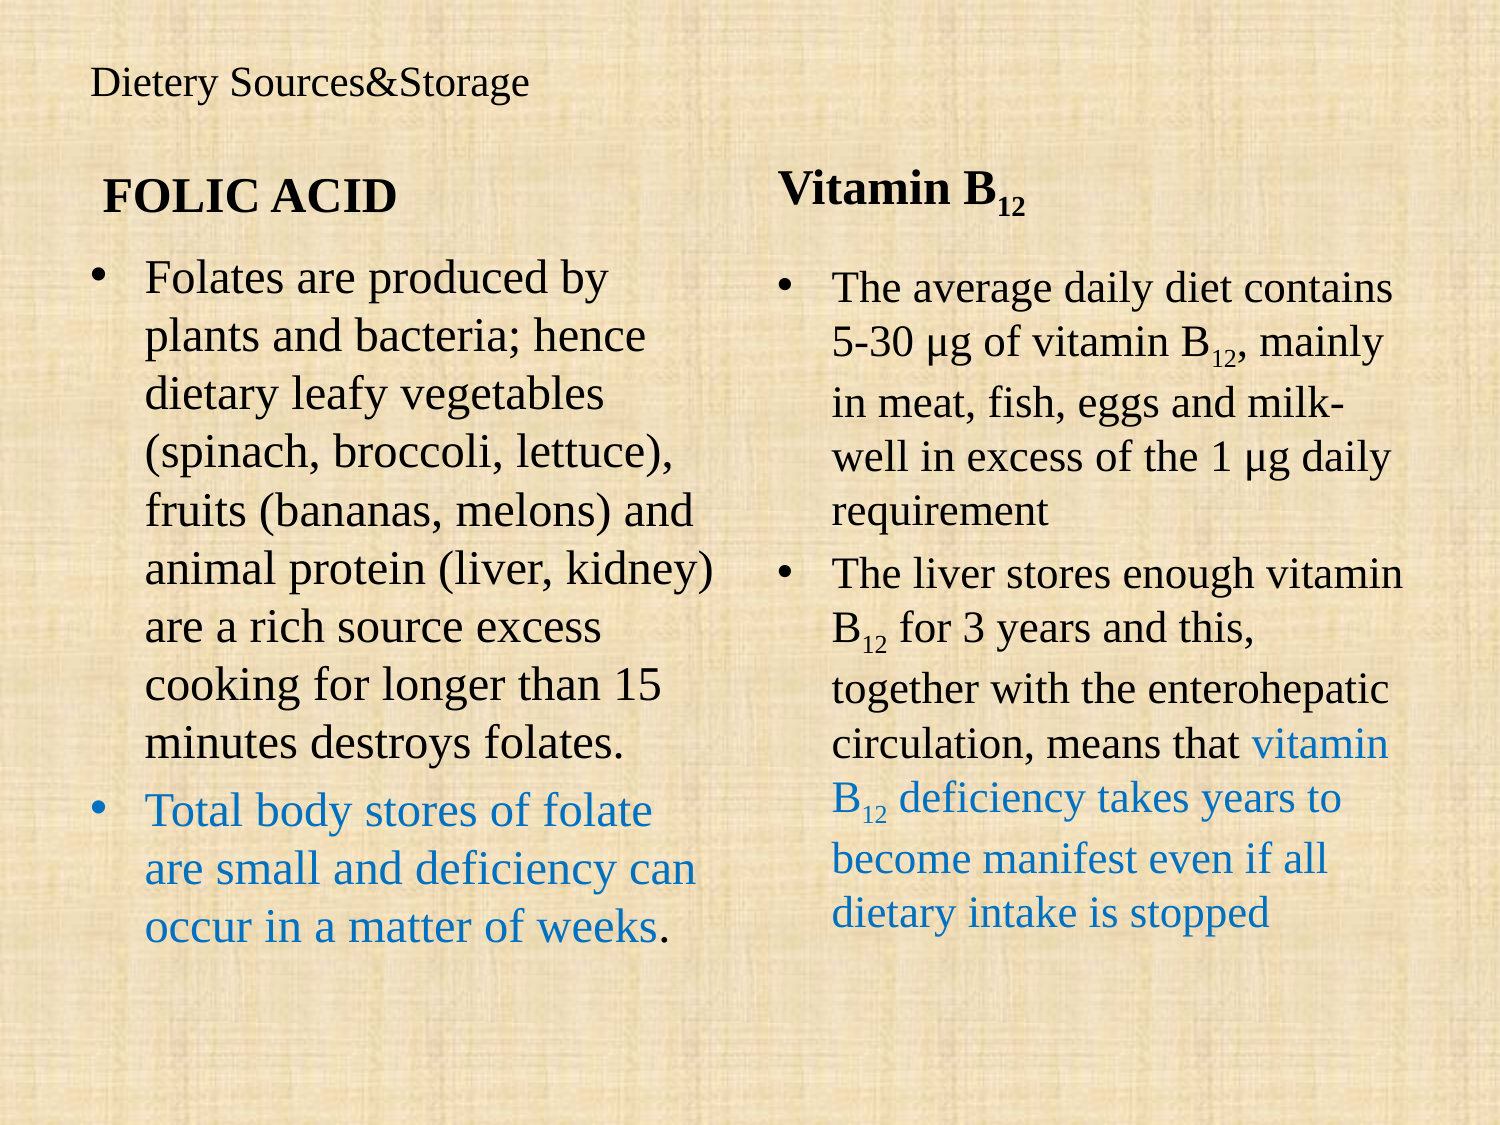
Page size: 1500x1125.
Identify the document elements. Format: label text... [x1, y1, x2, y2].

title Dietery Sources&Storage [75, 45, 1425, 113]
list Folates are produced by plants and bacteria; hence dietary leafy vegetables (spinach, broccoli, lettuce), fruits (bananas, melons) and animal protein (liver, kidney) are a rich source excess cooking for longer than 15 minutes destroys folates. Total body stores of folate are small and deficiency can occur in a matter of weeks. [75, 237, 738, 1005]
list Vitamin B12 [762, 125, 1426, 230]
list The average daily diet contains 5-30 μg of vitamin B12, mainly in meat, fish, eggs and milk-well in excess of the 1 μg daily requirement The liver stores enough vitamin B12 for 3 years and this, together with the enterohepatic circulation, means that vitamin B12 deficiency takes years to become manifest even if all dietary intake is stopped [761, 249, 1425, 1005]
list FOLIC ACID [87, 125, 751, 230]
